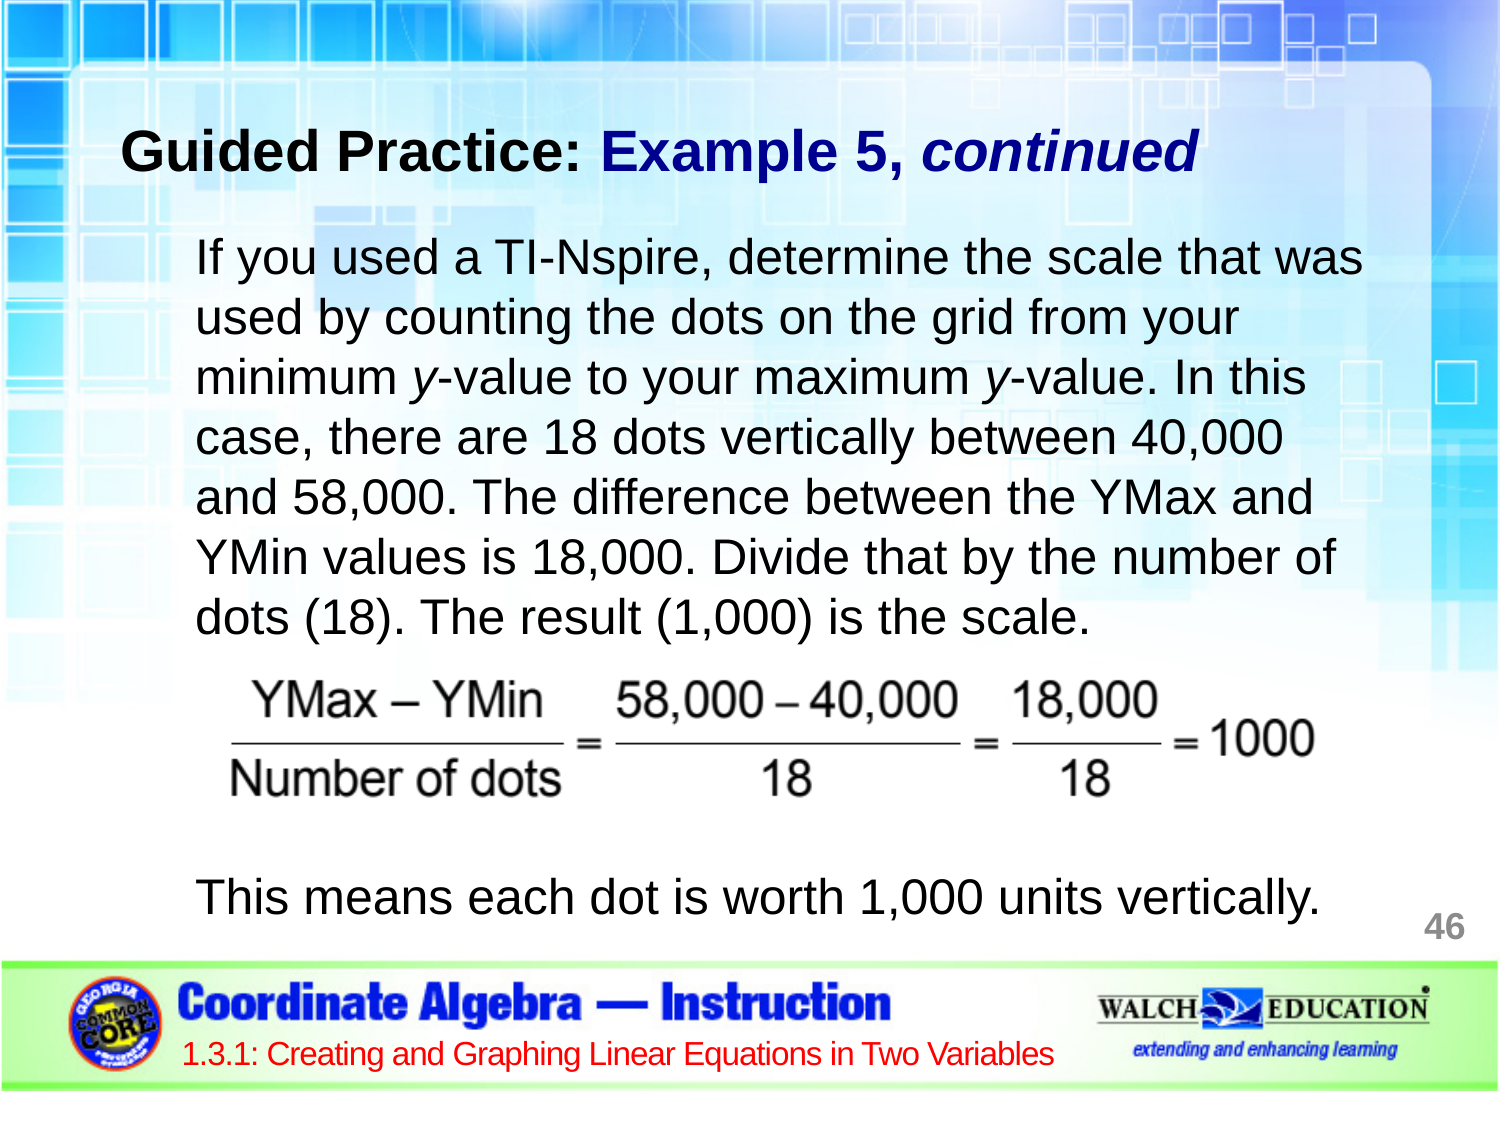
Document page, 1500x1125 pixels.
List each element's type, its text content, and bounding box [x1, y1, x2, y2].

picture [1, 0, 1500, 1091]
slide_number 46 [1361, 901, 1481, 949]
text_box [227, 666, 1318, 799]
list 1.3.1: Creating and Graphing Linear Equations in Two Variables [166, 1024, 1186, 1074]
subtitle Guided Practice: Example 5, continued If you used a TI-Nspire, determine the scale that was used by counting the dots on the grid from your minimum y-value to your maximum y-value. In this case, there are 18 dots vertically between 40,000 and 58,000. The difference between the YMax and YMin values is 18,000. Divide that by the number of dots (18). The result (1,000) is the scale. This means each dot is worth 1,000 units vertically. [105, 105, 1394, 925]
